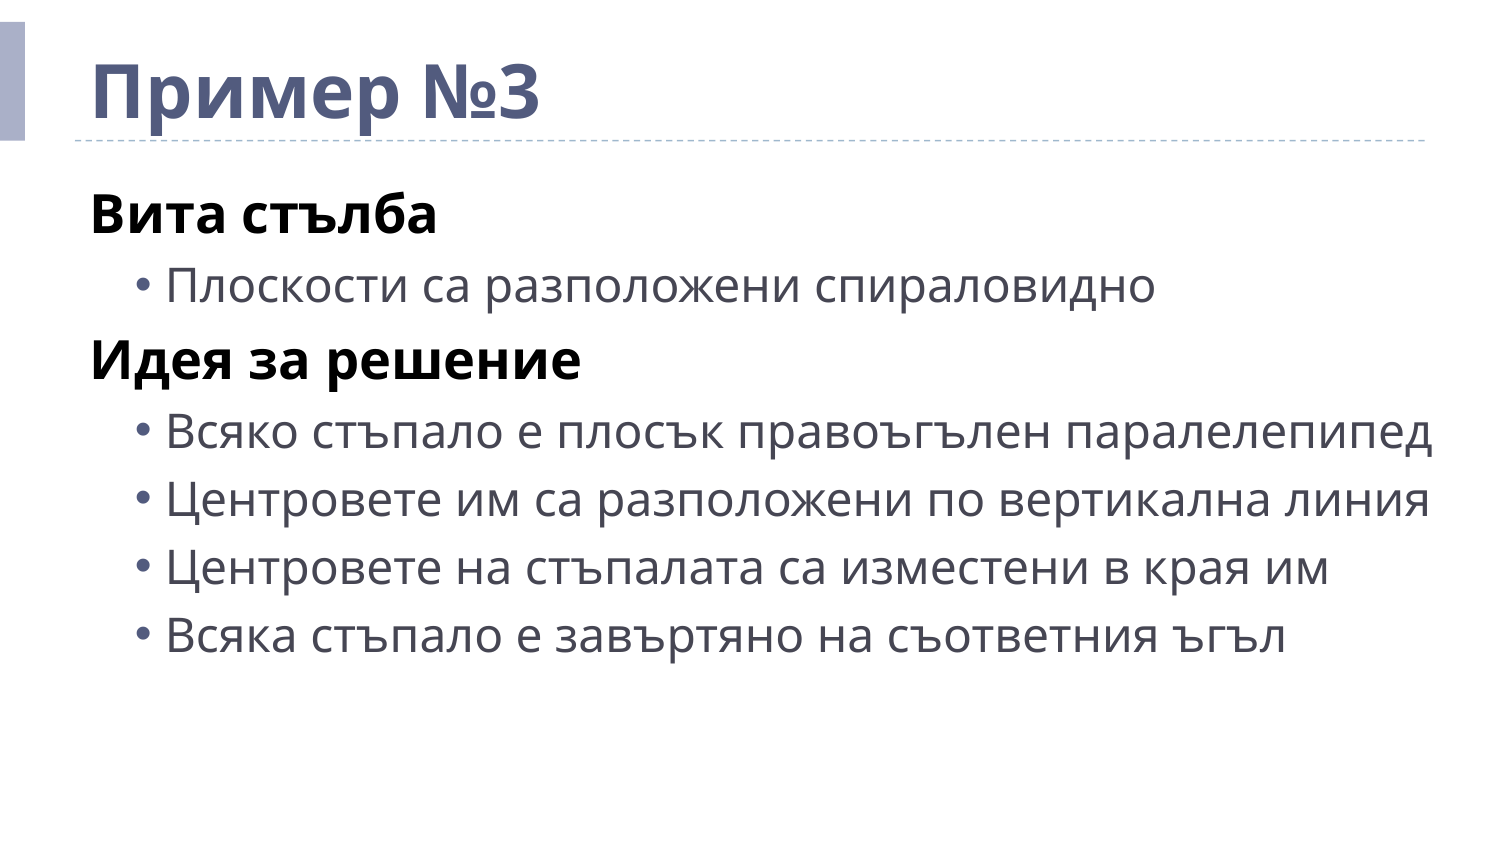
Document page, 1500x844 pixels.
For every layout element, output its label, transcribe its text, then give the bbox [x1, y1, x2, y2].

list Вита стълба Плоскости са разположени спираловидно Идея за решение Всяко стъпало е плосък правоъгълен паралелепипед Центровете им са разположени по вертикална линия Центровете на стъпалата са изместени в края им Всяка стъпало е завъртяно на съответния ъгъл [75, 171, 1475, 835]
title Пример №3 [75, 18, 1475, 141]
